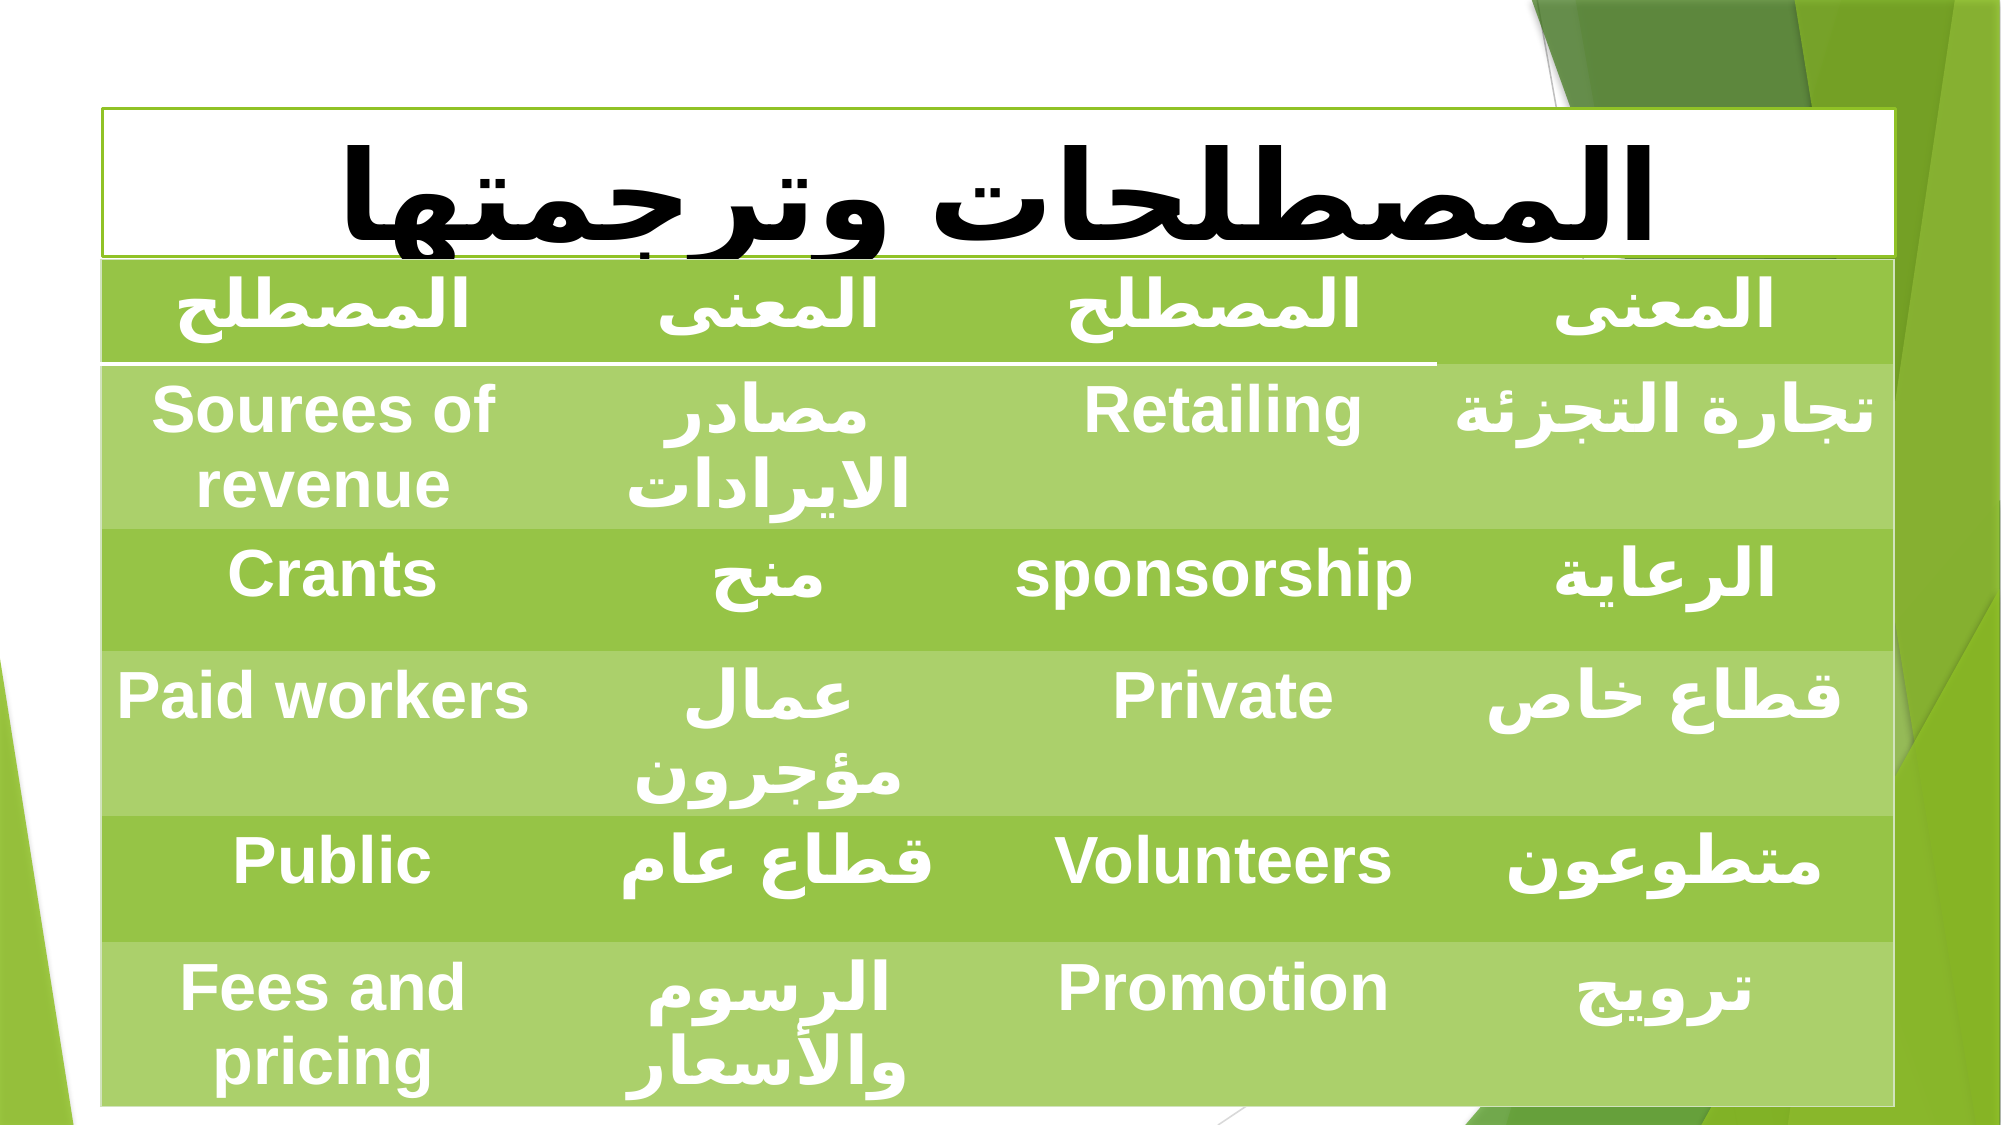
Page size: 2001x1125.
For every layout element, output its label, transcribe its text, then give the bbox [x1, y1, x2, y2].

table_cell مصادر الايرادات [546, 366, 992, 529]
table_cell عمال مؤجرون [546, 651, 992, 816]
table_header المعنى [546, 260, 992, 362]
table_cell ترويج [1437, 942, 1893, 1106]
table_cell تجارة التجزئة [1437, 364, 1893, 529]
table_header المعنى [1437, 260, 1893, 364]
table_cell الرعاية [1437, 529, 1893, 651]
table_cell sponsorship [992, 529, 1437, 651]
table_cell Paid workers [102, 651, 546, 816]
table_cell Retailing [992, 366, 1437, 529]
table_cell Crants [102, 529, 546, 651]
table_cell Sourees of revenue [102, 366, 546, 529]
table_header المصطلح [992, 260, 1437, 362]
table_cell متطوعون [1437, 816, 1893, 942]
table_cell منح [546, 529, 992, 651]
title المصطلحات وترجمتها [101, 107, 1897, 258]
table_cell قطاع خاص [1437, 651, 1893, 816]
table_cell Volunteers [992, 816, 1437, 942]
table_cell قطاع عام [546, 816, 992, 942]
table_cell الرسوم والأسعار [546, 942, 992, 1106]
table_cell Private [992, 651, 1437, 816]
table_cell Fees and pricing [102, 942, 546, 1106]
table_cell Promotion [992, 942, 1437, 1106]
table_cell Public [102, 816, 546, 942]
table_header المصطلح [102, 260, 546, 362]
